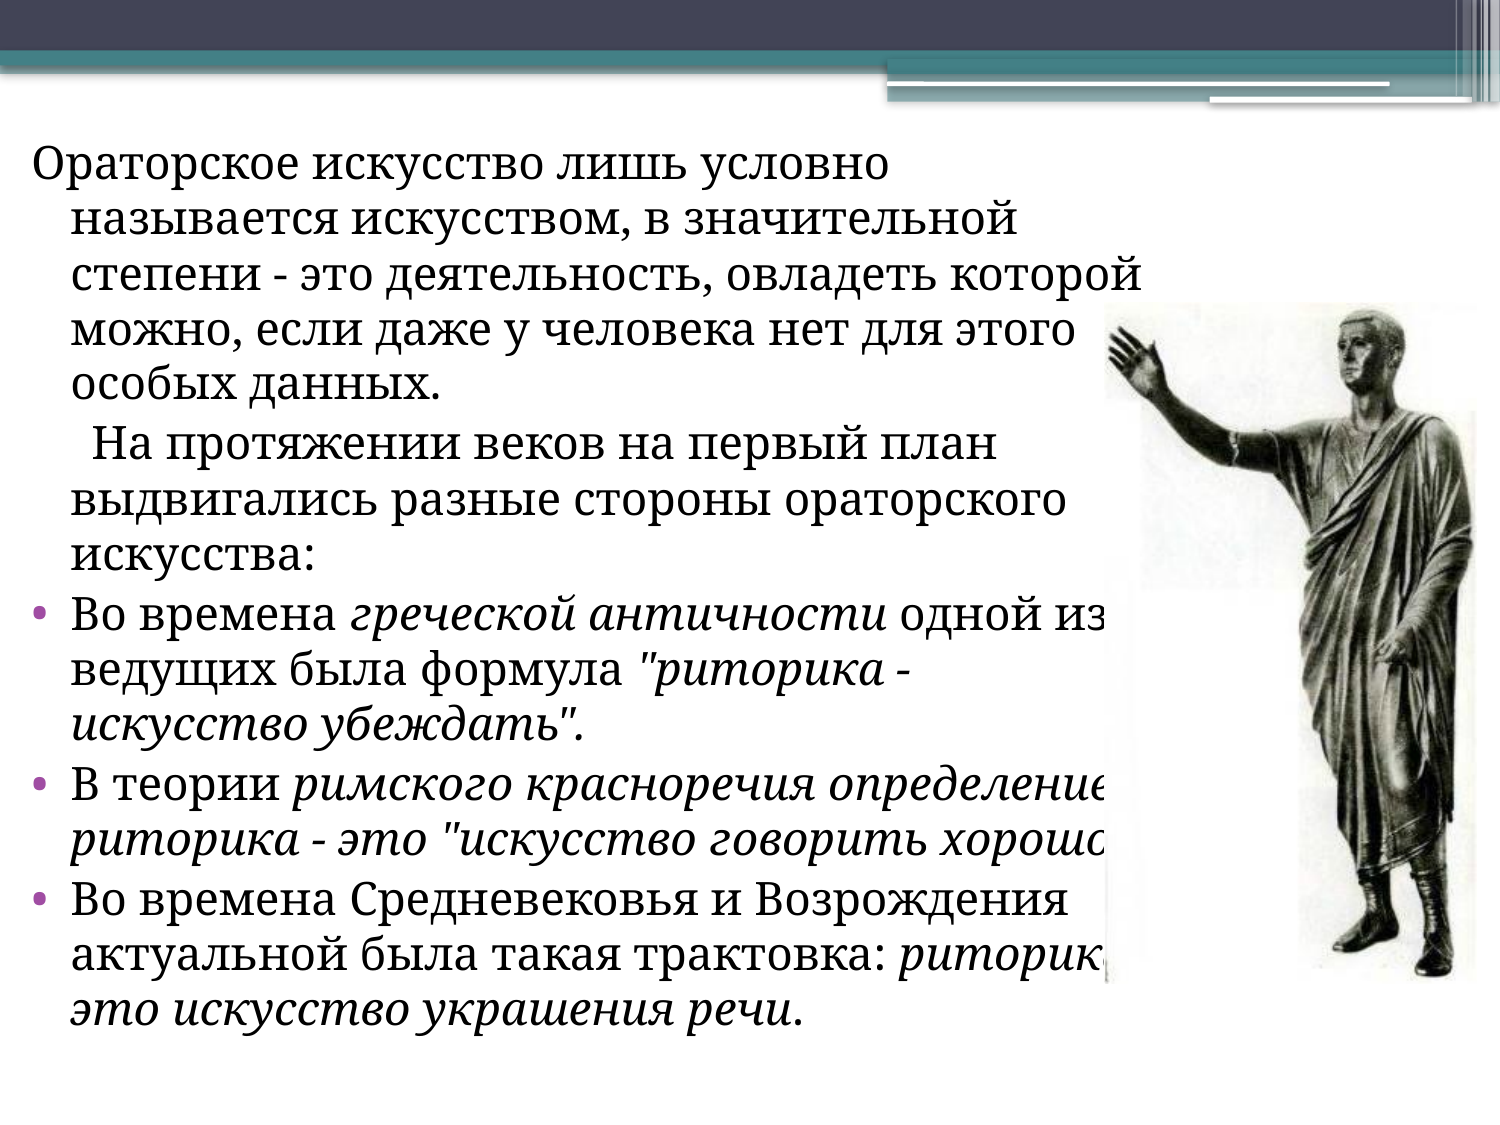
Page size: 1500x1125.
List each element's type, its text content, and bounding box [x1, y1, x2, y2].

list Ораторское искусство лишь условно называется искусством, в значительной степени - это деятельность, овладеть которой можно, если даже у человека нет для этого особых данных. На протяжении веков на первый план выдвигались разные стороны ораторского искусства: Во времена греческой античности одной из ведущих была формула "риторика - искусство убеждать". В теории римского красноречия определение: риторика - это "искусство говорить хорошо". Во времена Средневековья и Возрождения актуальной была такая трактовка: риторика - это искусство украшения речи. [0, 66, 1176, 1094]
picture [1104, 302, 1477, 984]
